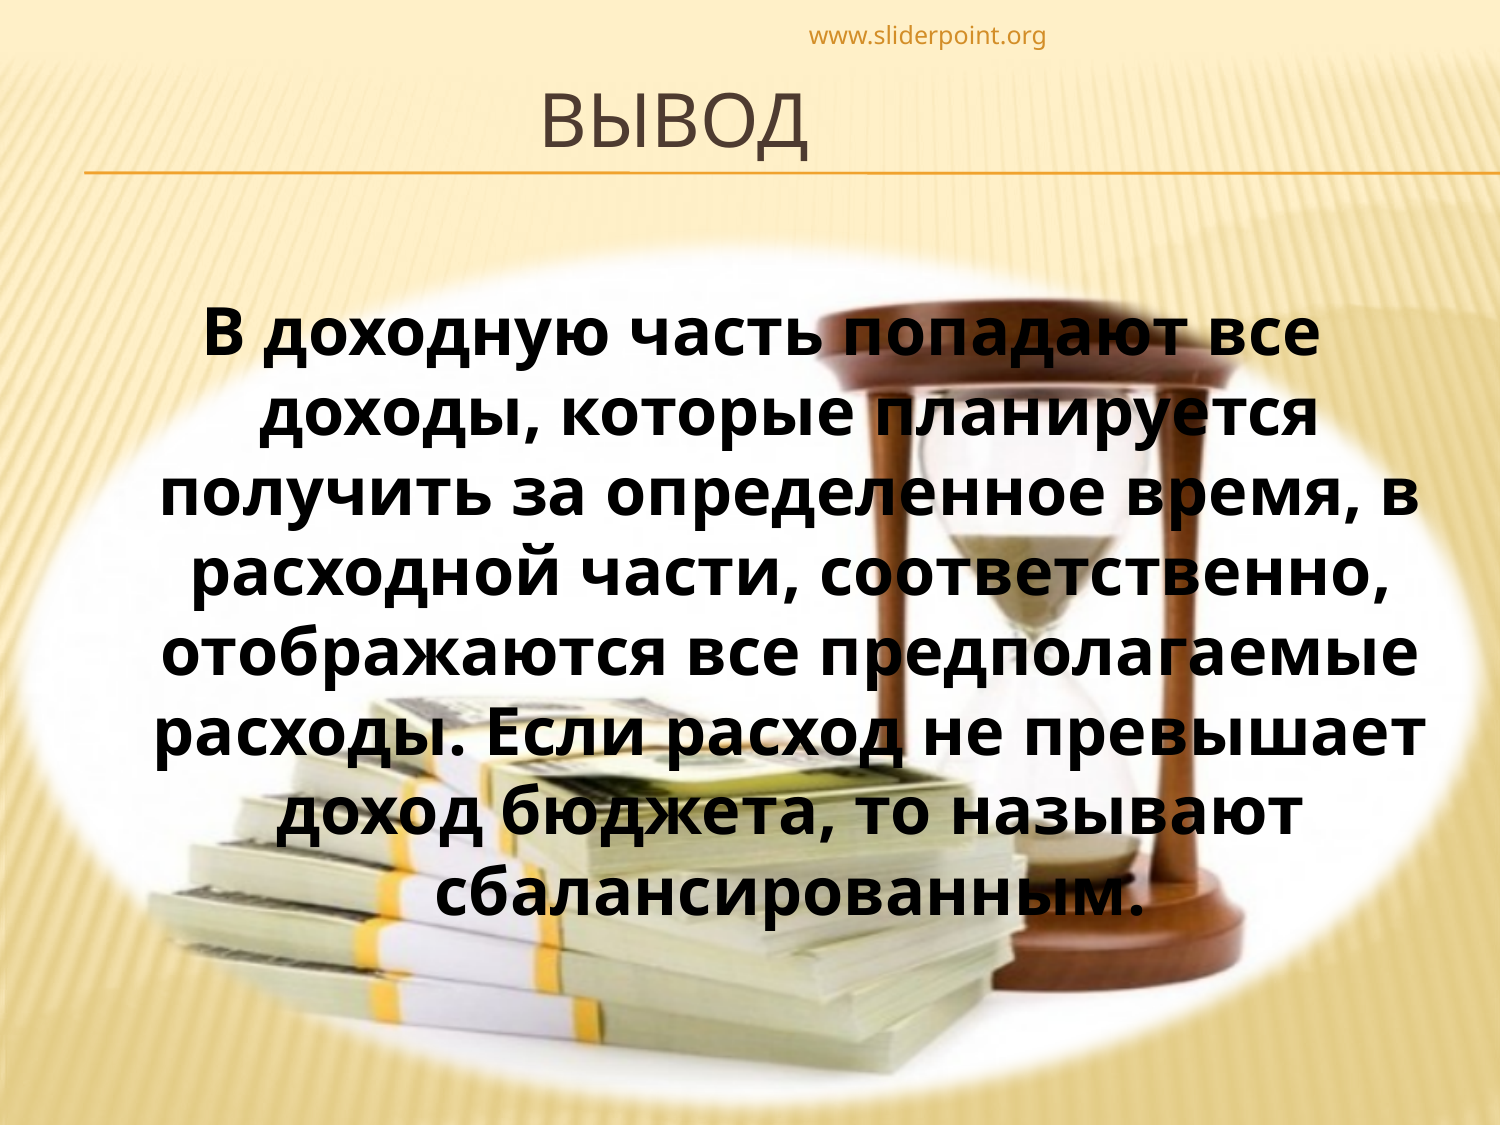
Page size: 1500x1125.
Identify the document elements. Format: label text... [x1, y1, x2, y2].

title Вывод [0, 0, 1348, 227]
picture [0, 227, 1500, 1125]
footer www.sliderpoint.org [587, 12, 1063, 60]
